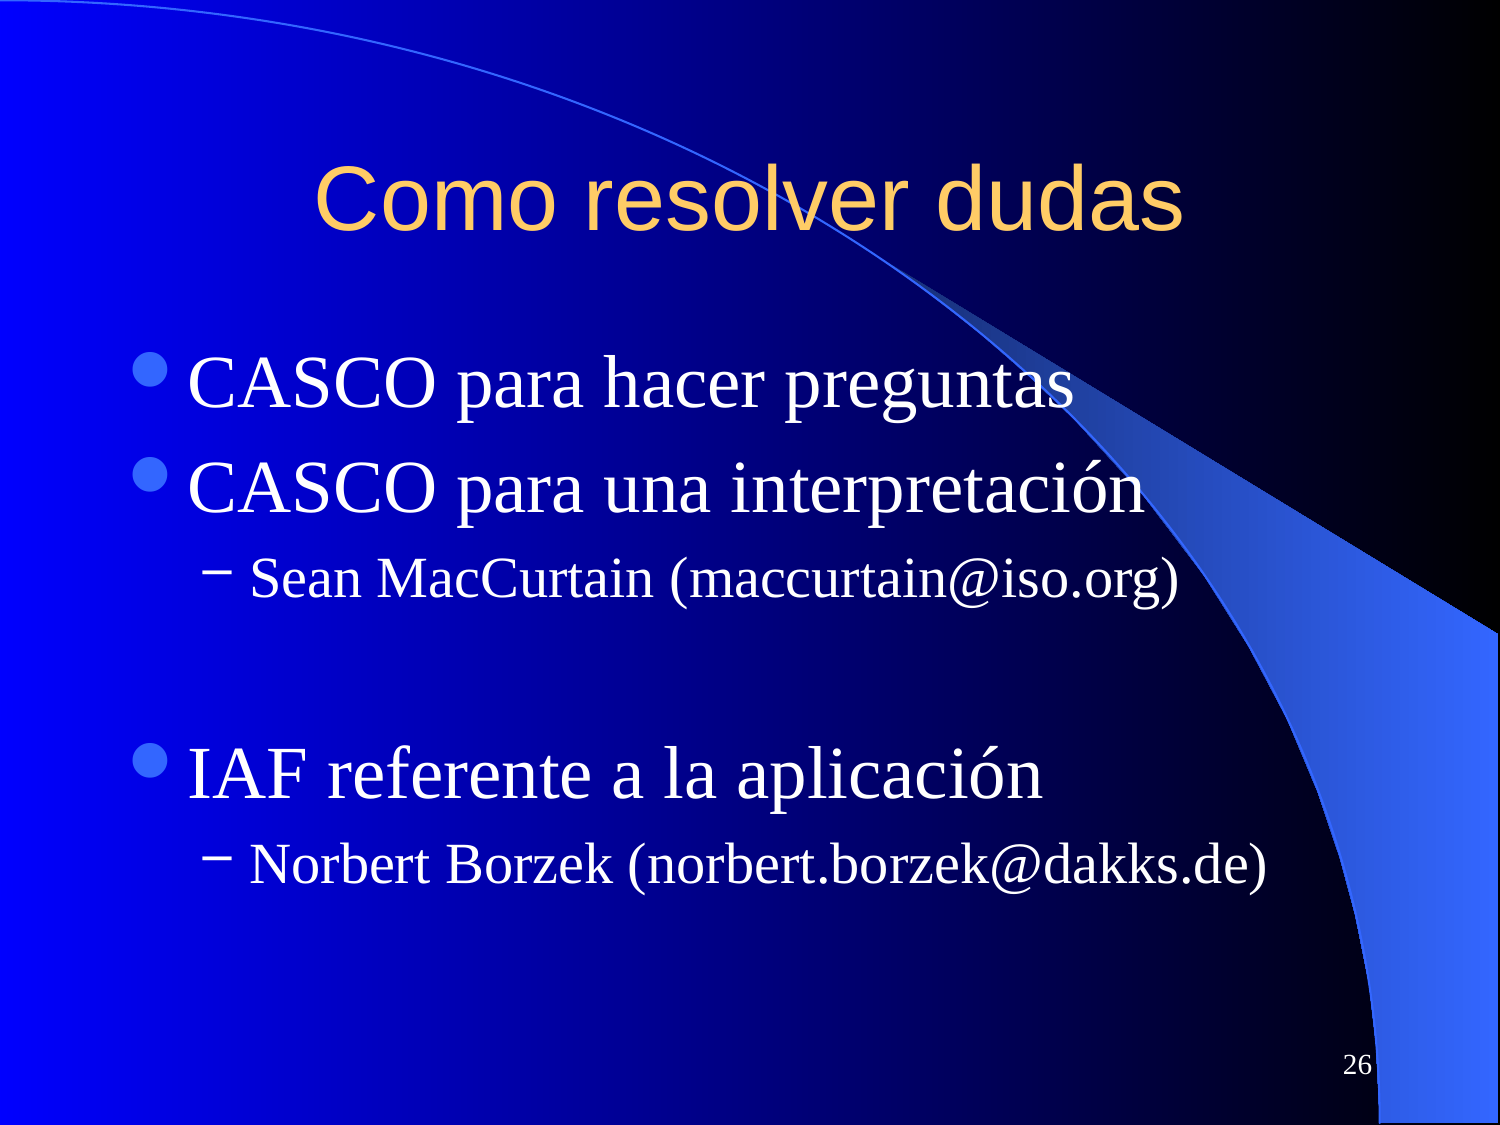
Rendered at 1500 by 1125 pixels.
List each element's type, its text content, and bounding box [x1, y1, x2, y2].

title Como resolver dudas [112, 99, 1388, 288]
list CASCO para hacer preguntas CASCO para una interpretación Sean MacCurtain (maccurtain@iso.org) IAF referente a la aplicación Norbert Borzek (norbert.borzek@dakks.de) [112, 324, 1388, 1001]
slide_number 26 [1074, 1024, 1388, 1101]
